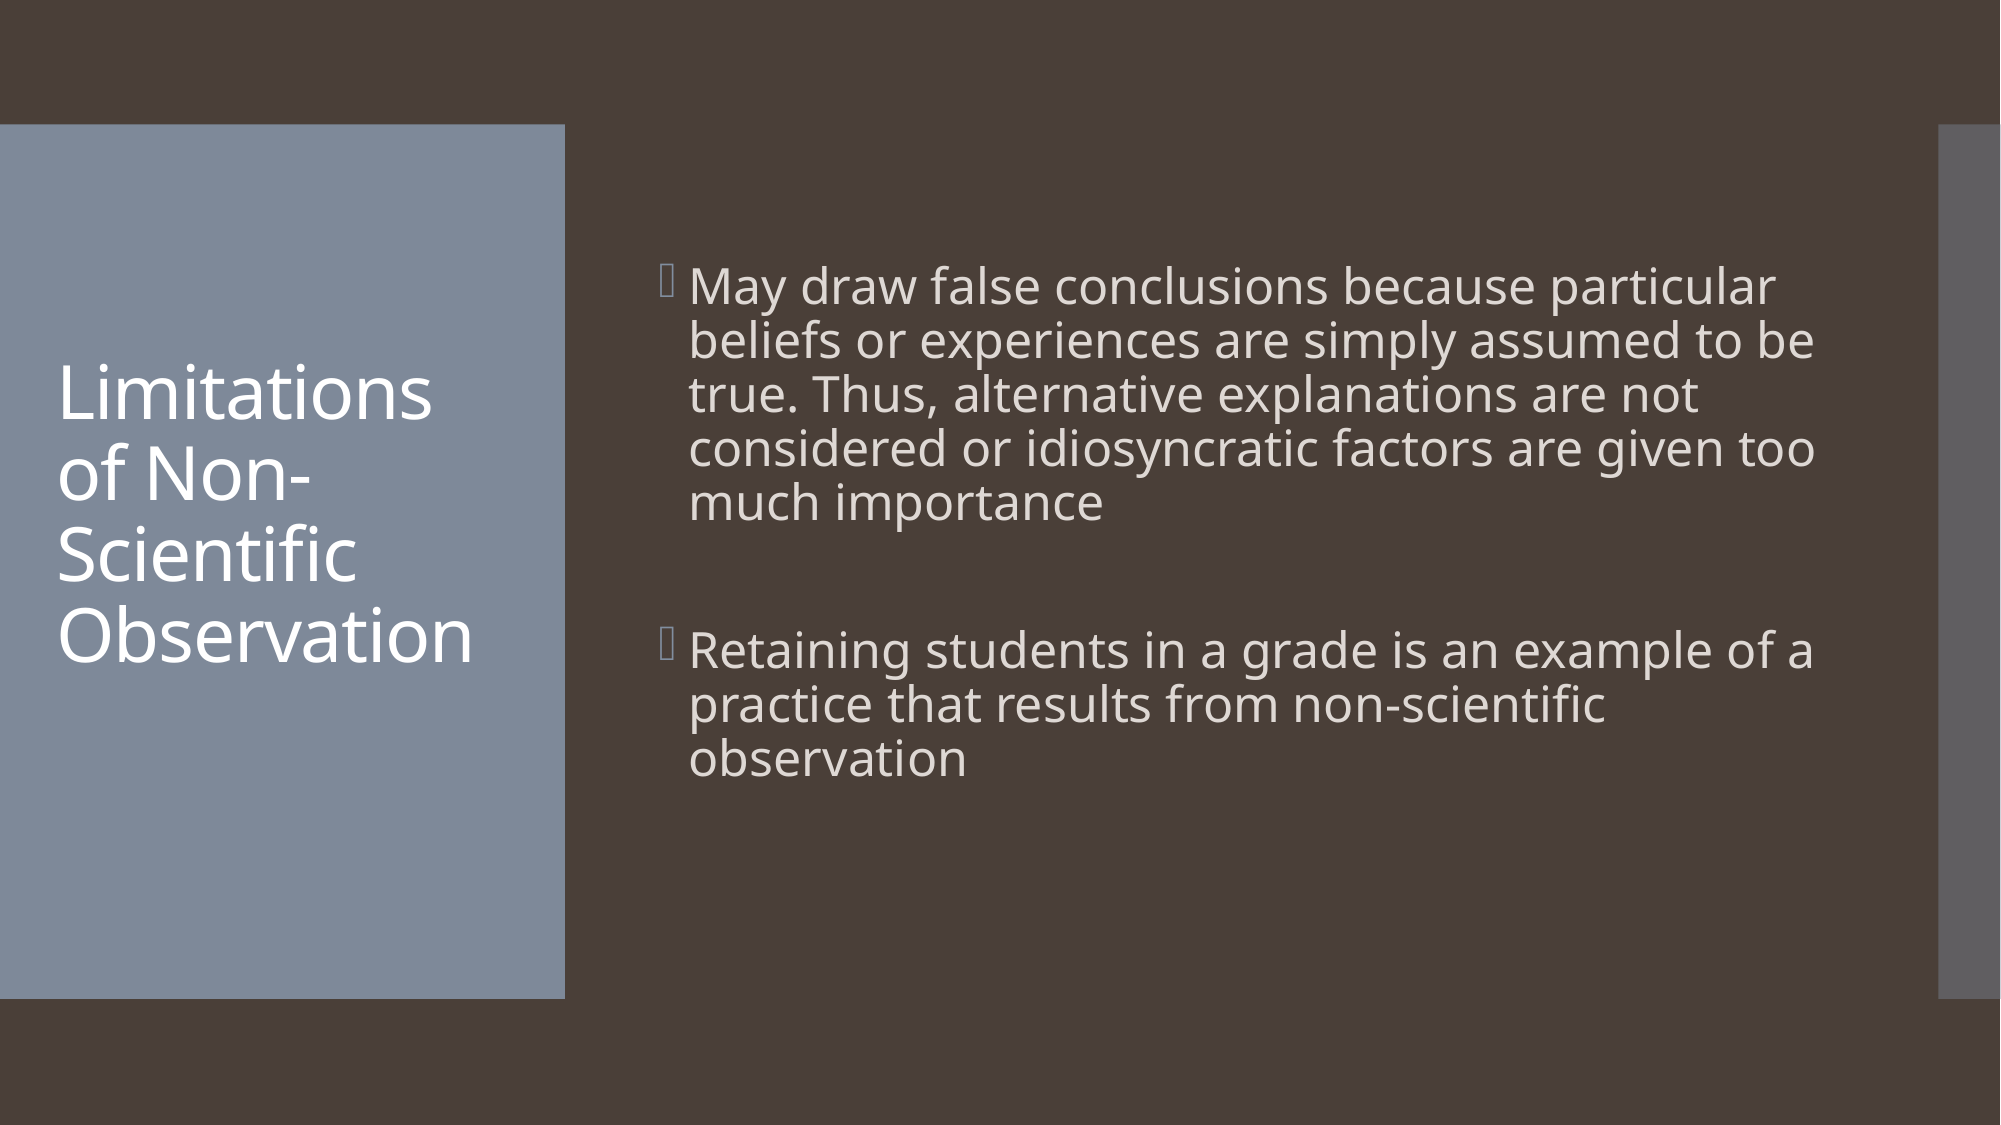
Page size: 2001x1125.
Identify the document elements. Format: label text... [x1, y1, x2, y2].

title Limitations of Non-Scientific Observation [41, 184, 525, 940]
list May draw false conclusions because particular beliefs or experiences are simply assumed to be true. Thus, alternative explanations are not considered or idiosyncratic factors are given too much importance Retaining students in a grade is an example of a practice that results from non-scientific observation [561, 88, 1851, 1035]
